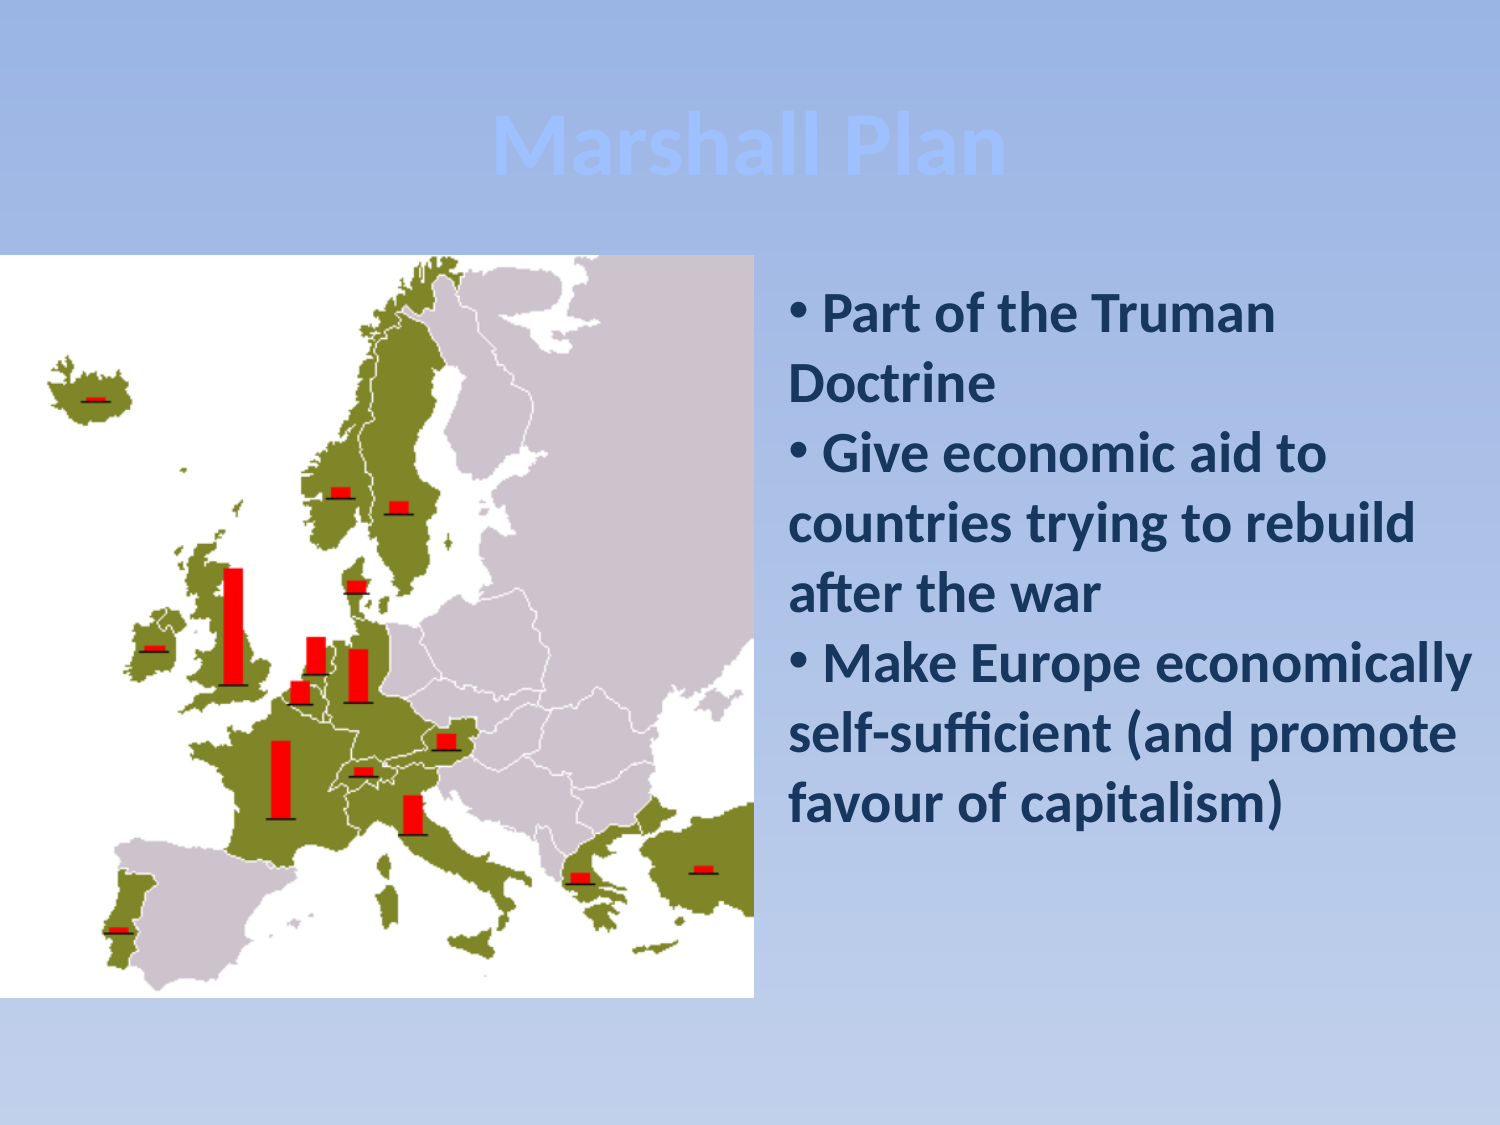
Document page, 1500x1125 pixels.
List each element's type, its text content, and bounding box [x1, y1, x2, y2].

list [0, 255, 754, 998]
title Marshall Plan [75, 45, 1425, 233]
text_box Part of the Truman Doctrine Give economic aid to countries trying to rebuild after the war Make Europe economically self-sufficient (and promote favour of capitalism) [773, 267, 1500, 842]
